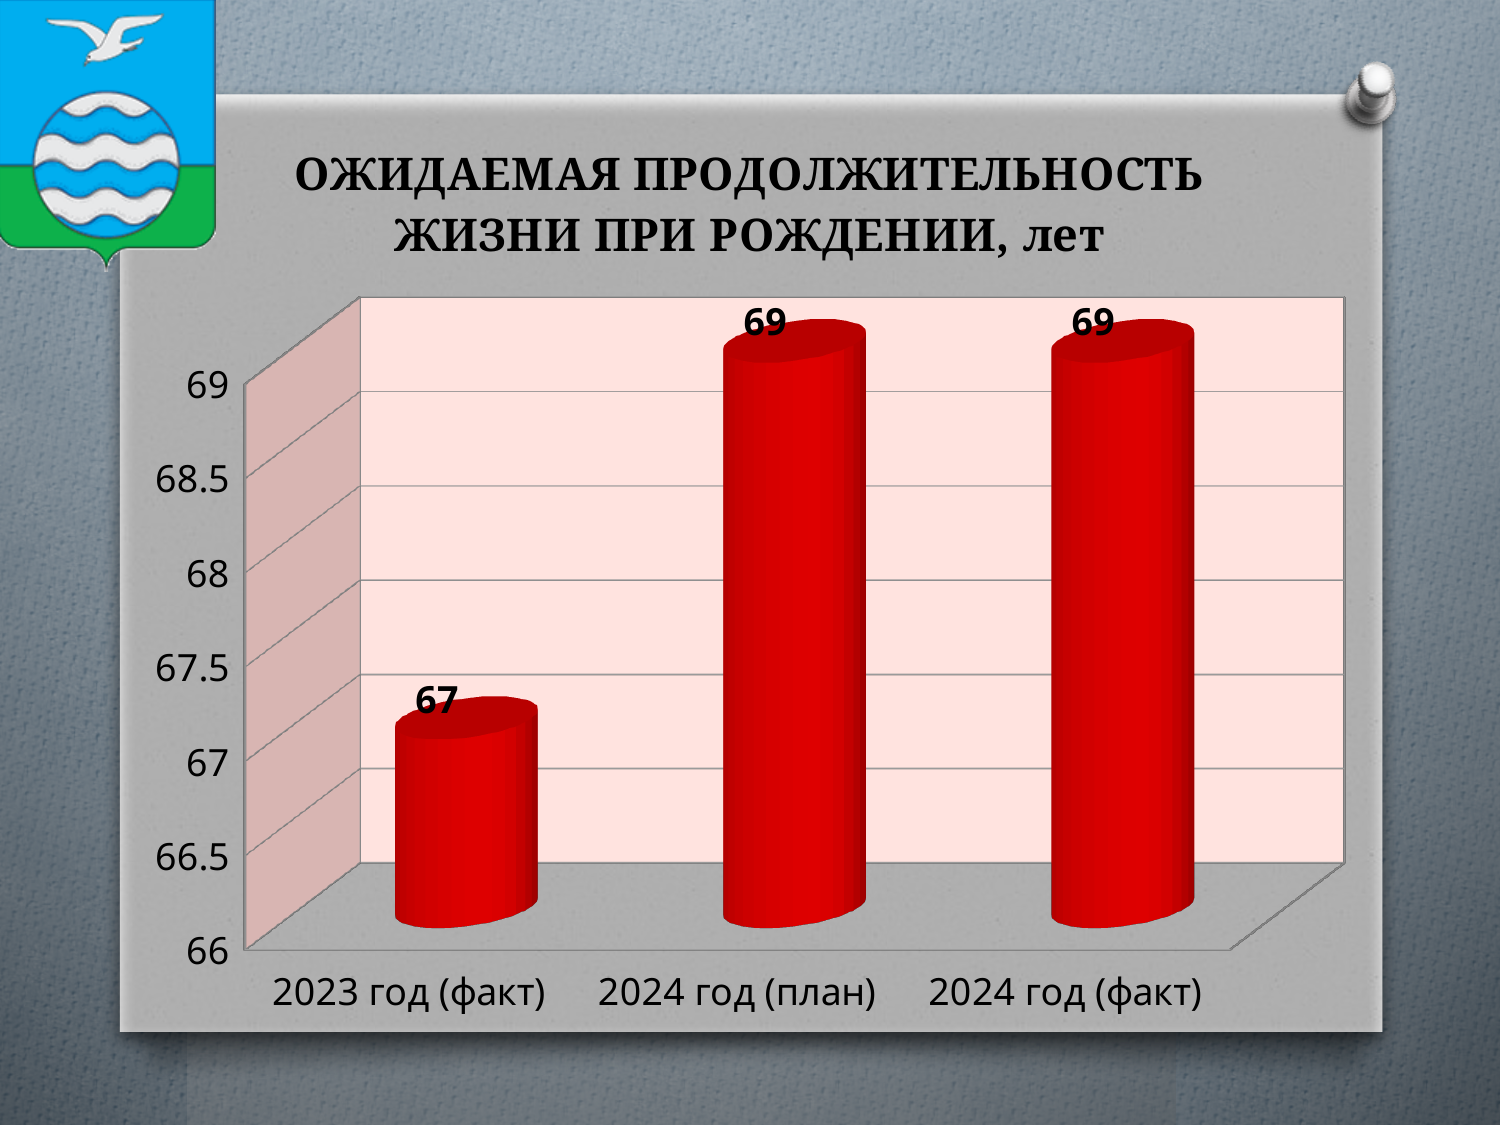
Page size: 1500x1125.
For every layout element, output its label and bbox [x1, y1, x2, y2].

picture [1317, 35, 1439, 146]
picture [47, 14, 163, 65]
chart [123, 101, 1377, 1036]
picture [0, 0, 216, 272]
picture [58, 92, 153, 117]
